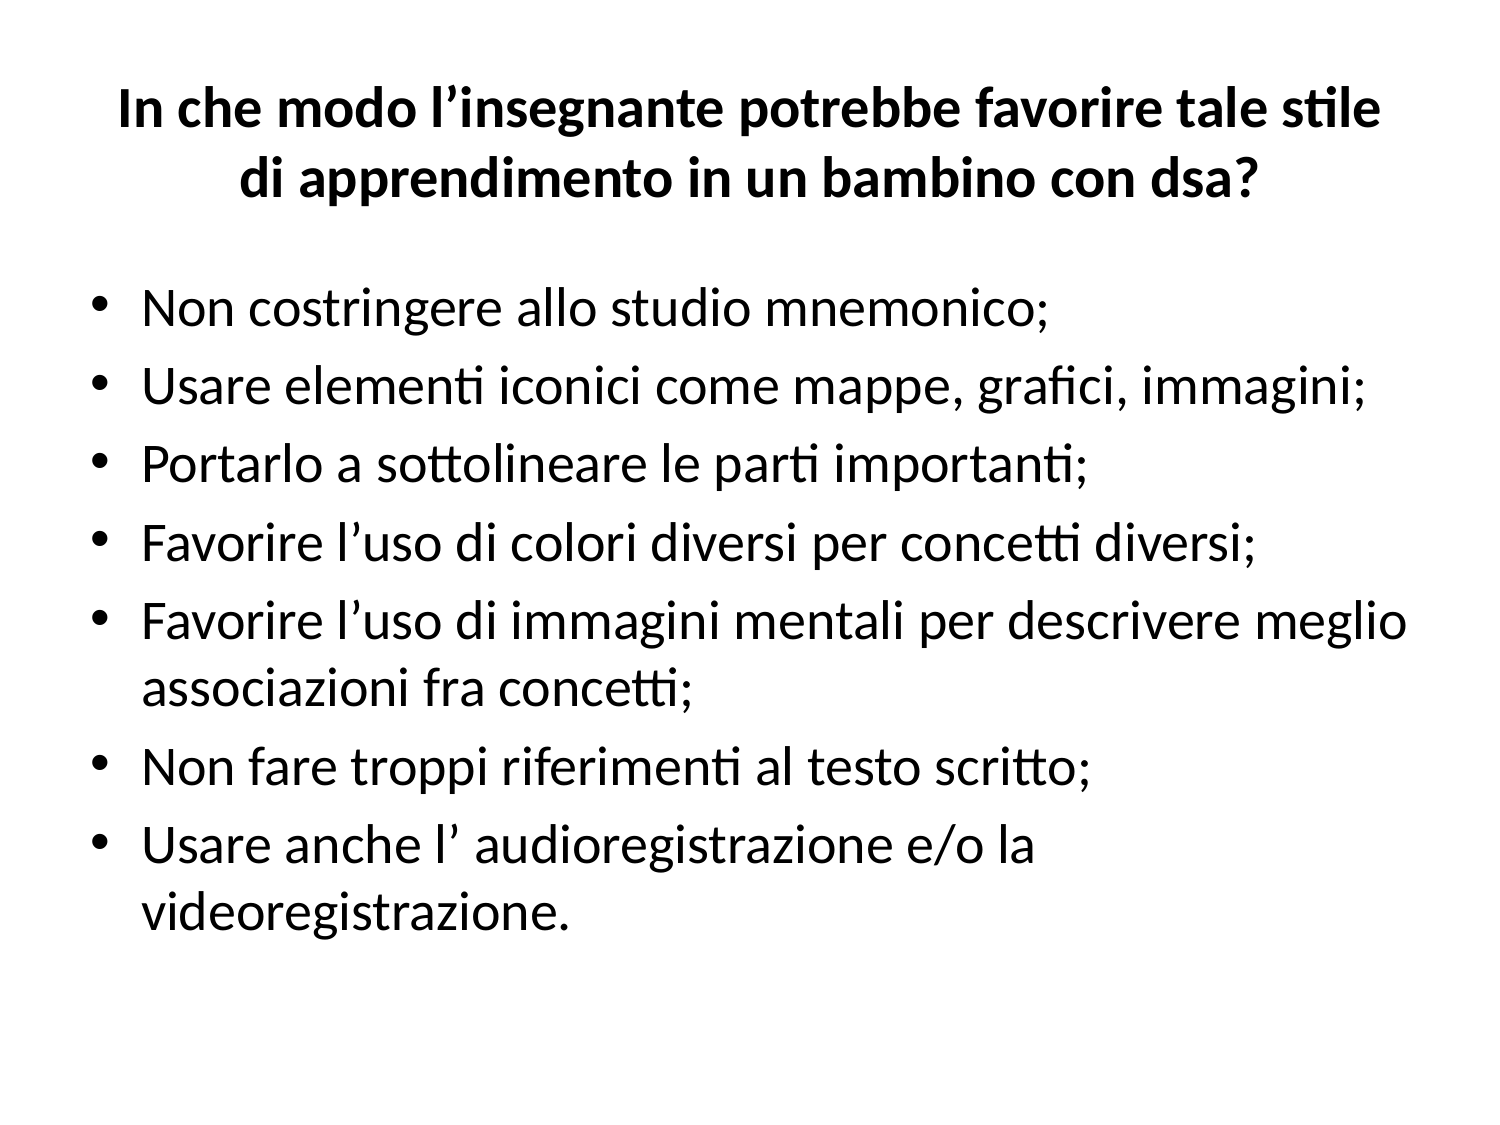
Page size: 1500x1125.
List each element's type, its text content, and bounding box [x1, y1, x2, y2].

title In che modo l’insegnante potrebbe favorire tale stile di apprendimento in un bambino con dsa? [75, 45, 1425, 233]
list Non costringere allo studio mnemonico; Usare elementi iconici come mappe, grafici, immagini; Portarlo a sottolineare le parti importanti; Favorire l’uso di colori diversi per concetti diversi; Favorire l’uso di immagini mentali per descrivere meglio associazioni fra concetti; Non fare troppi riferimenti al testo scritto; Usare anche l’ audioregistrazione e/o la videoregistrazione. [75, 262, 1425, 1005]
